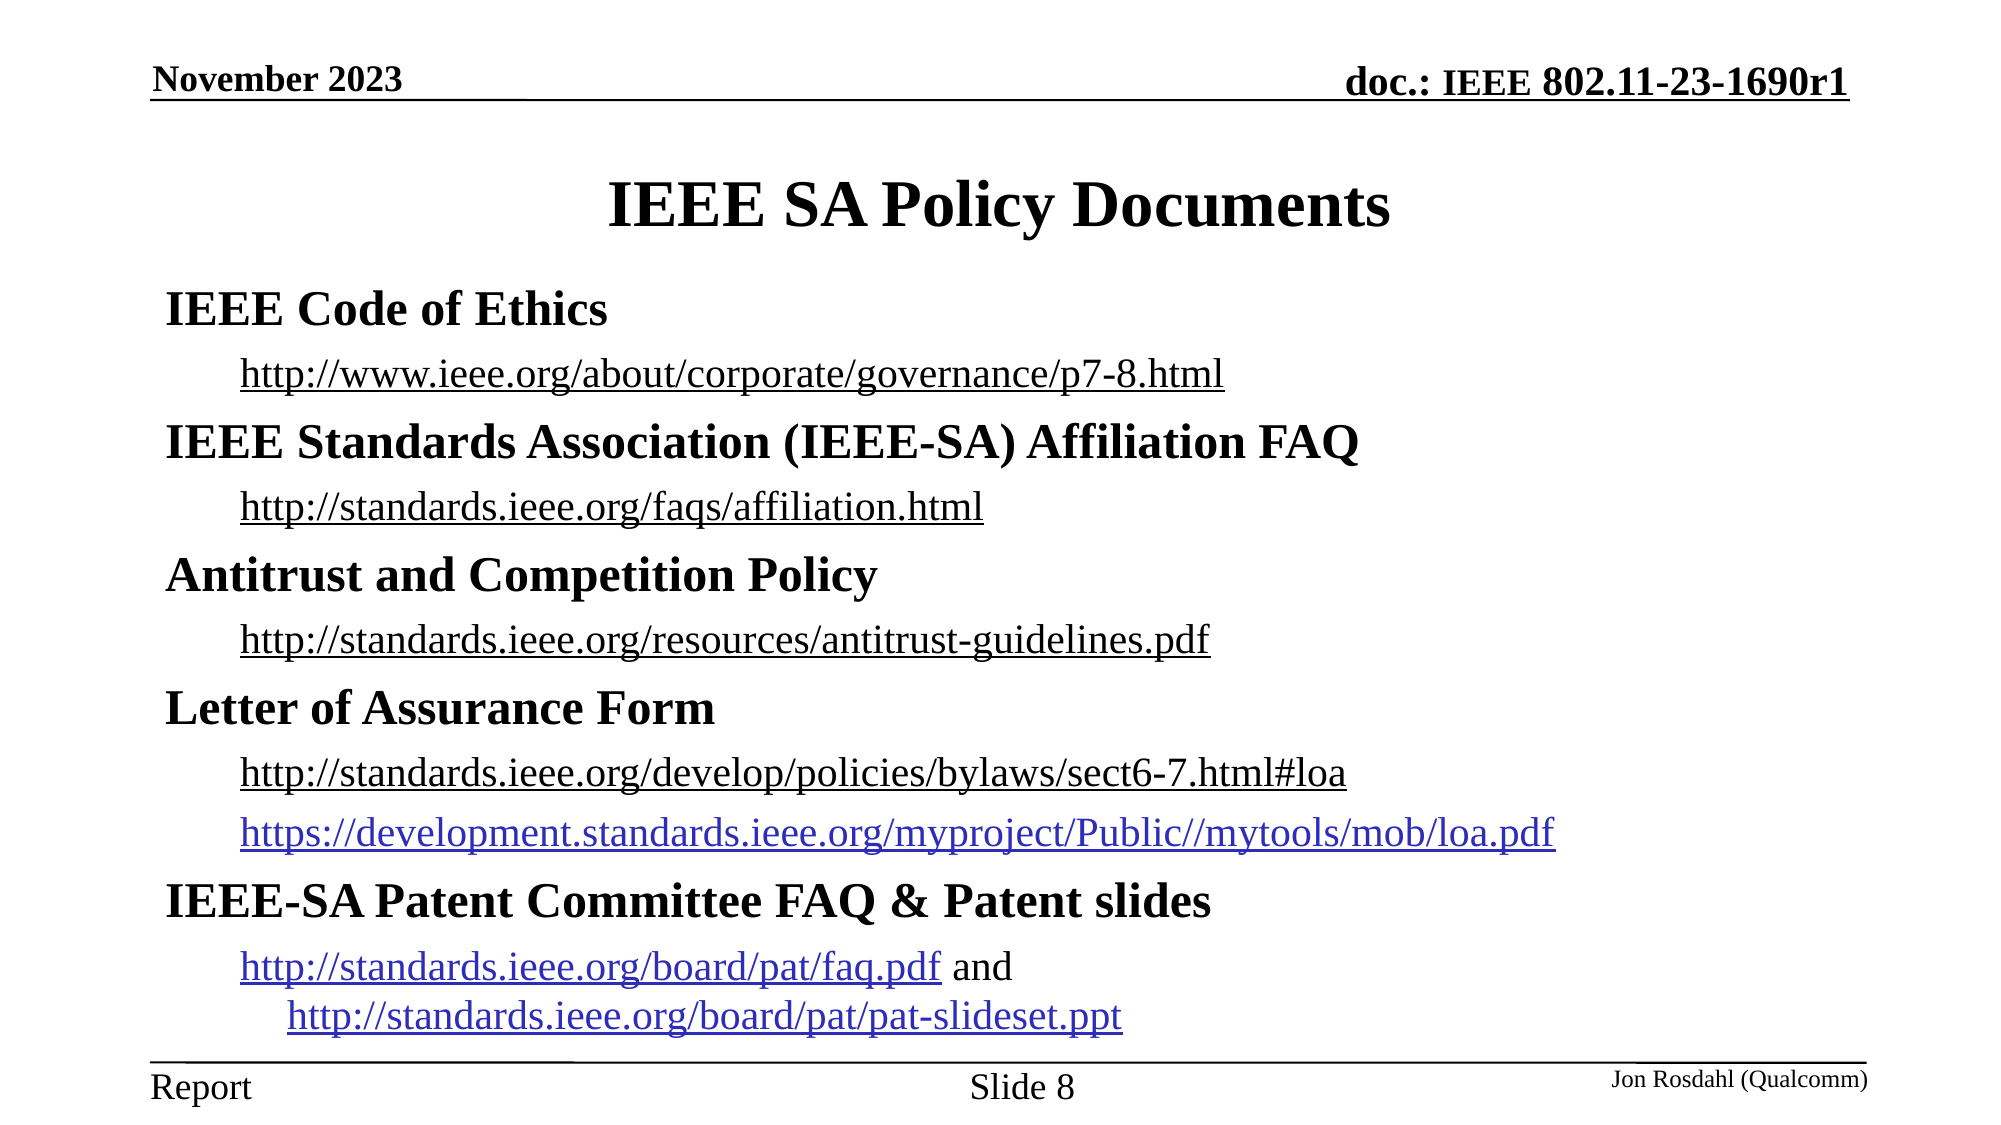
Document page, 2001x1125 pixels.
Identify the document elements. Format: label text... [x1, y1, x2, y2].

list IEEE Code of Ethics http://www.ieee.org/about/corporate/governance/p7-8.html IEEE Standards Association (IEEE-SA) Affiliation FAQ http://standards.ieee.org/faqs/affiliation.html Antitrust and Competition Policy http://standards.ieee.org/resources/antitrust-guidelines.pdf Letter of Assurance Form http://standards.ieee.org/develop/policies/bylaws/sect6-7.html#loa https://development.standards.ieee.org/myproject/Public//mytools/mob/loa.pdf IEEE-SA Patent Committee FAQ & Patent slides http://standards.ieee.org/board/pat/faq.pdf and http://standards.ieee.org/board/pat/pat-slideset.ppt [149, 267, 1850, 1063]
footer Jon Rosdahl (Qualcomm) [1171, 1061, 1869, 1093]
title IEEE SA Policy Documents [149, 112, 1850, 267]
slide_number Slide 8 [950, 1061, 1095, 1125]
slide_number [152, 54, 563, 100]
